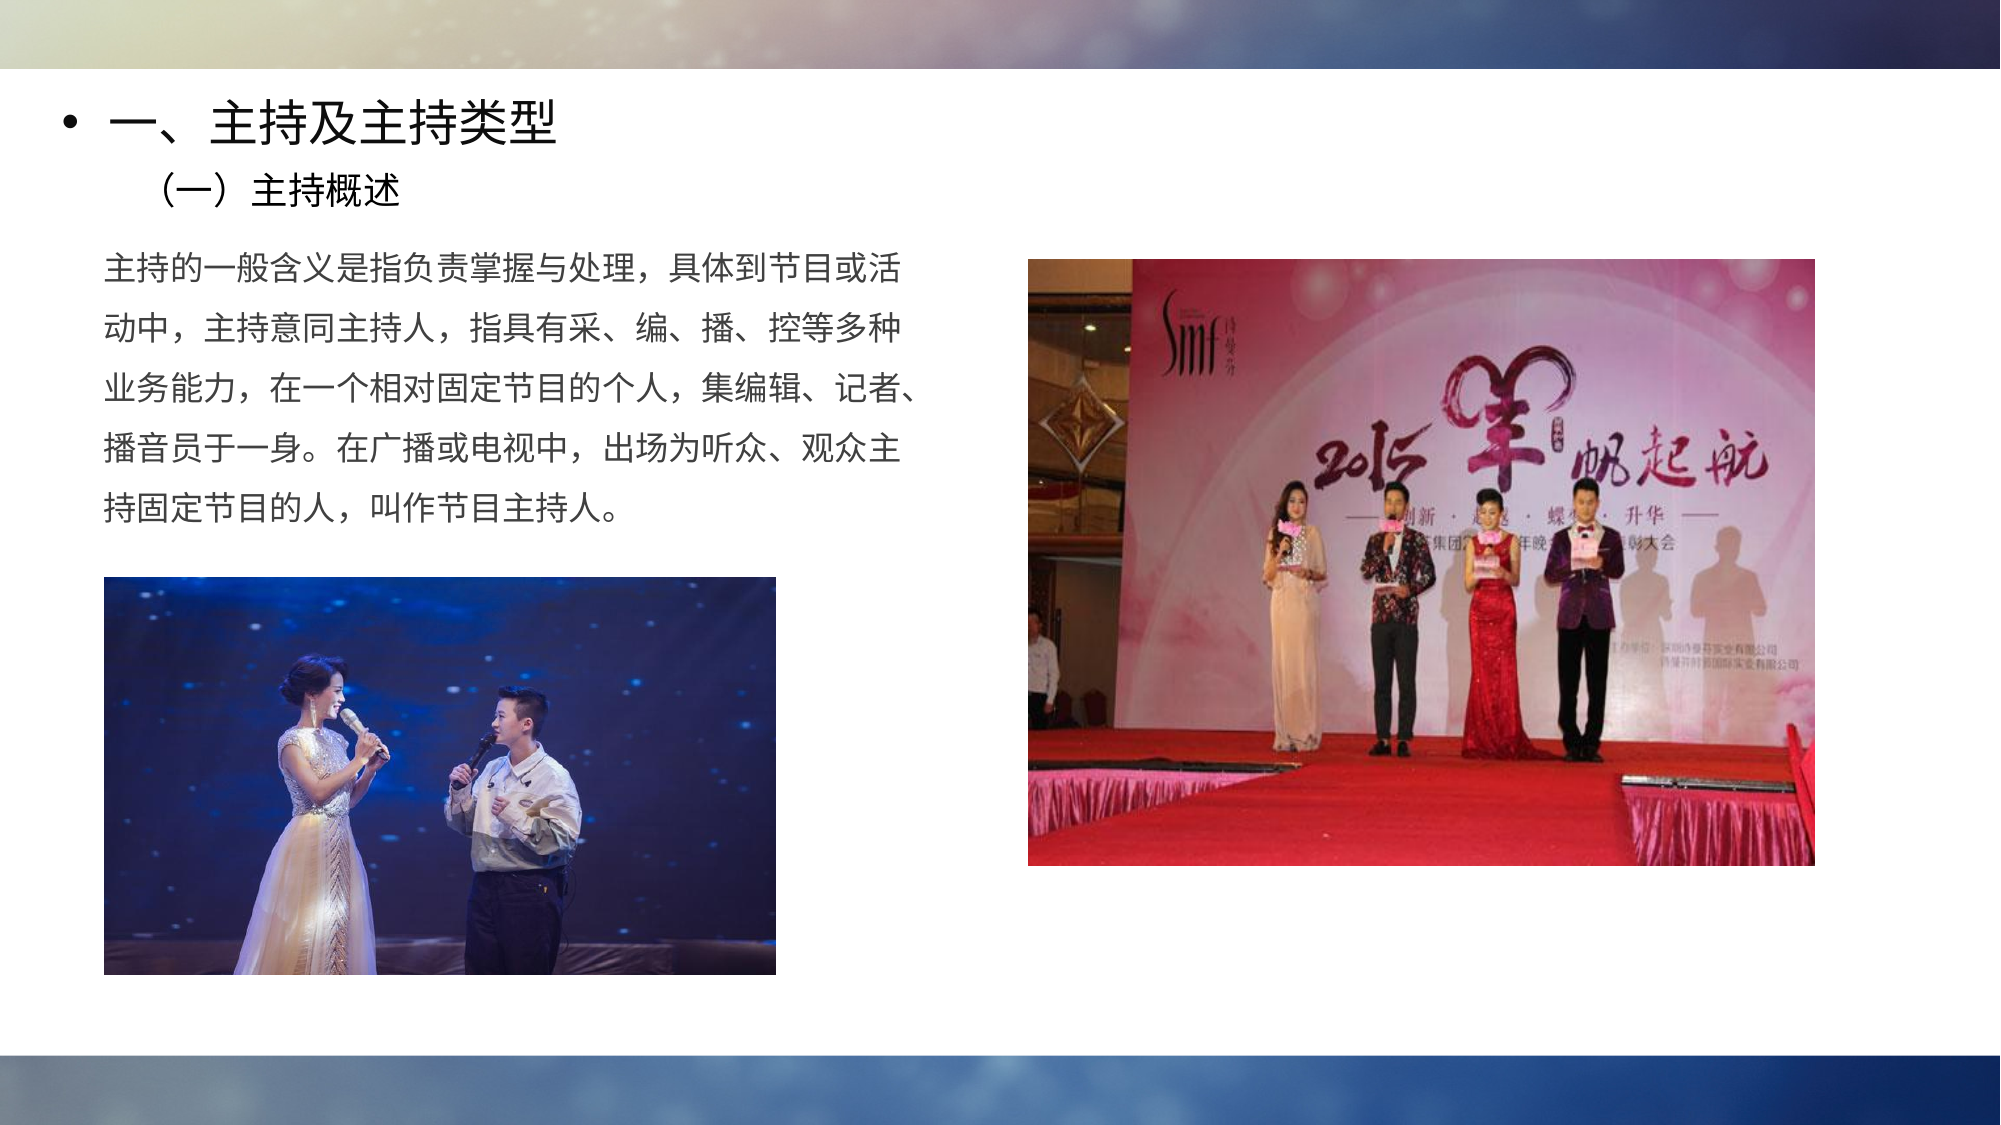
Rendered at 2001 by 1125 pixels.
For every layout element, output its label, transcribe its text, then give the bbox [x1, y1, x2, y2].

picture [0, 1056, 2000, 1125]
text_box （一）主持概述 [123, 159, 416, 220]
picture [104, 577, 776, 975]
picture [1028, 258, 1815, 866]
text_box 主持的一般含义是指负责掌握与处理，具体到节目或活动中，主持意同主持人，指具有采、编、播、控等多种业务能力，在一个相对固定节目的个人，集编辑、记者、播音员于一身。在广播或电视中，出场为听众、观众主持固定节目的人，叫作节目主持人。 [88, 220, 943, 535]
text_box 一、主持及主持类型 [46, 84, 708, 160]
picture [0, 0, 2000, 69]
